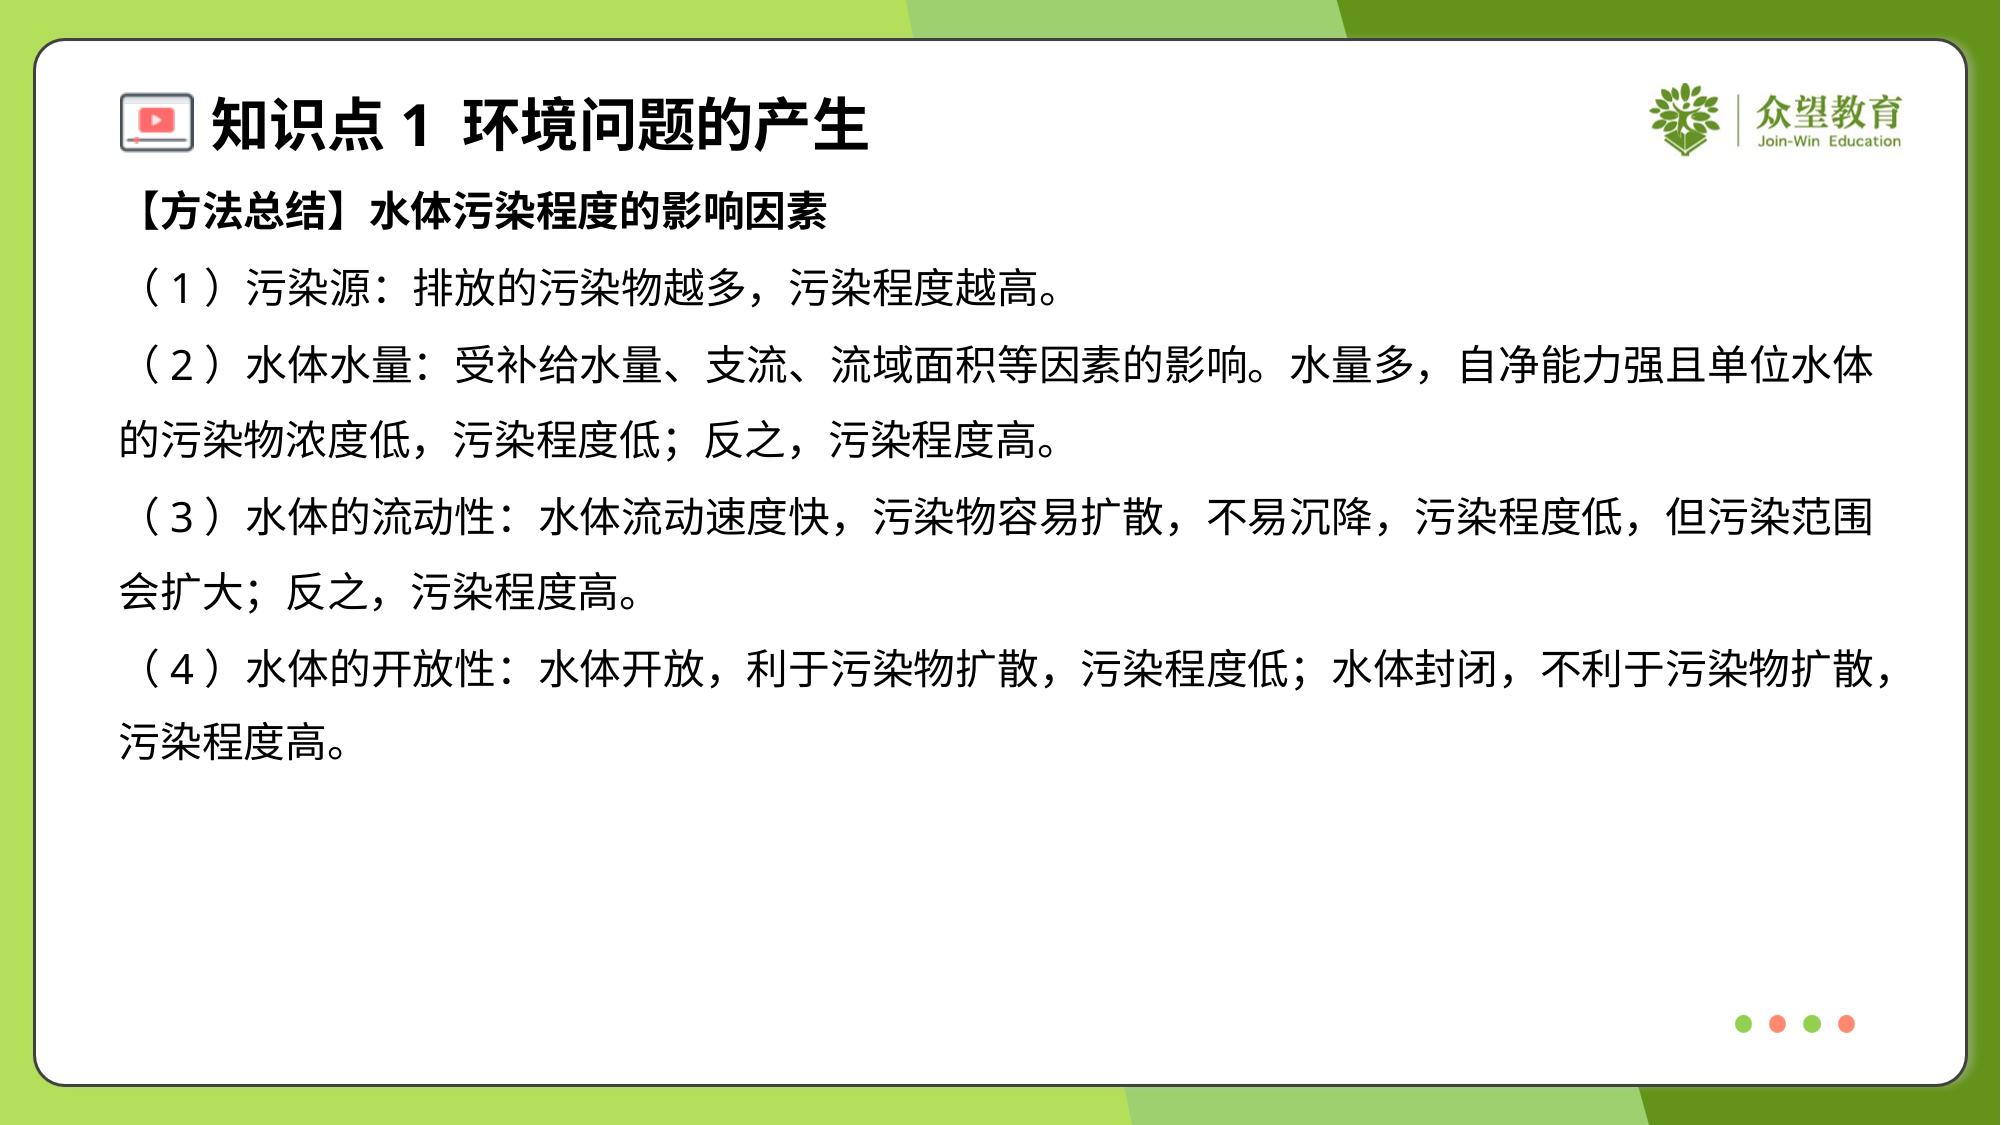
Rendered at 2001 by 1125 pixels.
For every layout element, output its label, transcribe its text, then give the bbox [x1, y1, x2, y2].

text_box 【方法总结】水体污染程度的影响因素 （1）污染源：排放的污染物越多，污染程度越高。 （2）水体水量：受补给水量、支流、流域面积等因素的影响。水量多，自净能力强且单位水体 的污染物浓度低，污染程度低；反之，污染程度高。 （3）水体的流动性：水体流动速度快，污染物容易扩散，不易沉降，污染程度低，但污染范围 会扩大；反之，污染程度高。 （4）水体的开放性：水体开放，利于污染物扩散，污染程度低；水体封闭，不利于污染物扩散， 污染程度高。 [118, 159, 1883, 759]
picture [0, 0, 2000, 1125]
